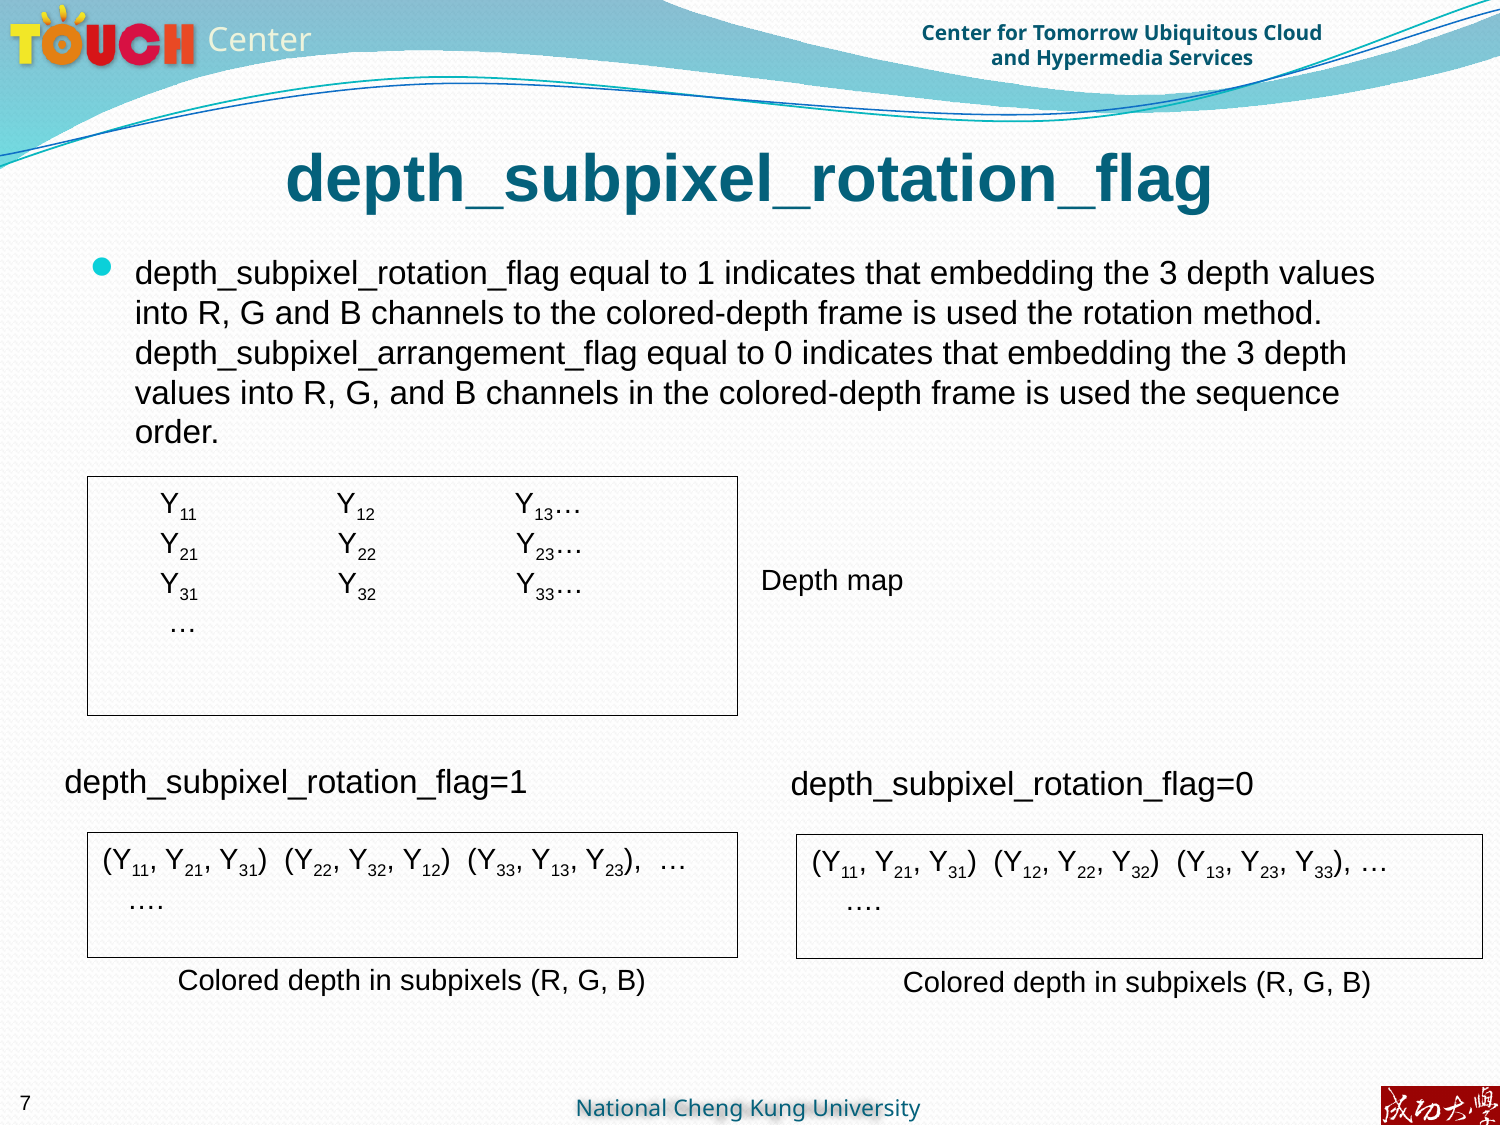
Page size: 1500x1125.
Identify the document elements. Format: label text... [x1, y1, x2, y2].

text_box (Y11, Y21, Y31) (Y22, Y32, Y12) (Y33, Y13, Y23), … …. [87, 832, 738, 958]
text_box Depth map [737, 554, 919, 604]
text_box depth_subpixel_rotation_flag=0 [775, 754, 1270, 810]
picture [5, 0, 201, 73]
text_box Y11 Y12 Y13… Y21 Y22 Y23… Y31 Y32 Y33… … [87, 476, 738, 716]
text_box Colored depth in subpixels (R, G, B) [888, 955, 1388, 1006]
title depth_subpixel_rotation_flag [74, 126, 1426, 243]
picture [1381, 1086, 1500, 1125]
text_box depth_subpixel_rotation_flag=1 [49, 753, 544, 808]
text_box Colored depth in subpixels (R, G, B) [162, 953, 662, 1004]
text_box (Y11, Y21, Y31) (Y12, Y22, Y32) (Y13, Y23, Y33), … …. [796, 834, 1483, 959]
list depth_subpixel_rotation_flag equal to 1 indicates that embedding the 3 depth values into R, G and B channels to the colored-depth frame is used the rotation method. depth_subpixel_arrangement_flag equal to 0 indicates that embedding the 3 depth values into R, G, and B channels in the colored-depth frame is used the sequence order. [74, 243, 1426, 1038]
